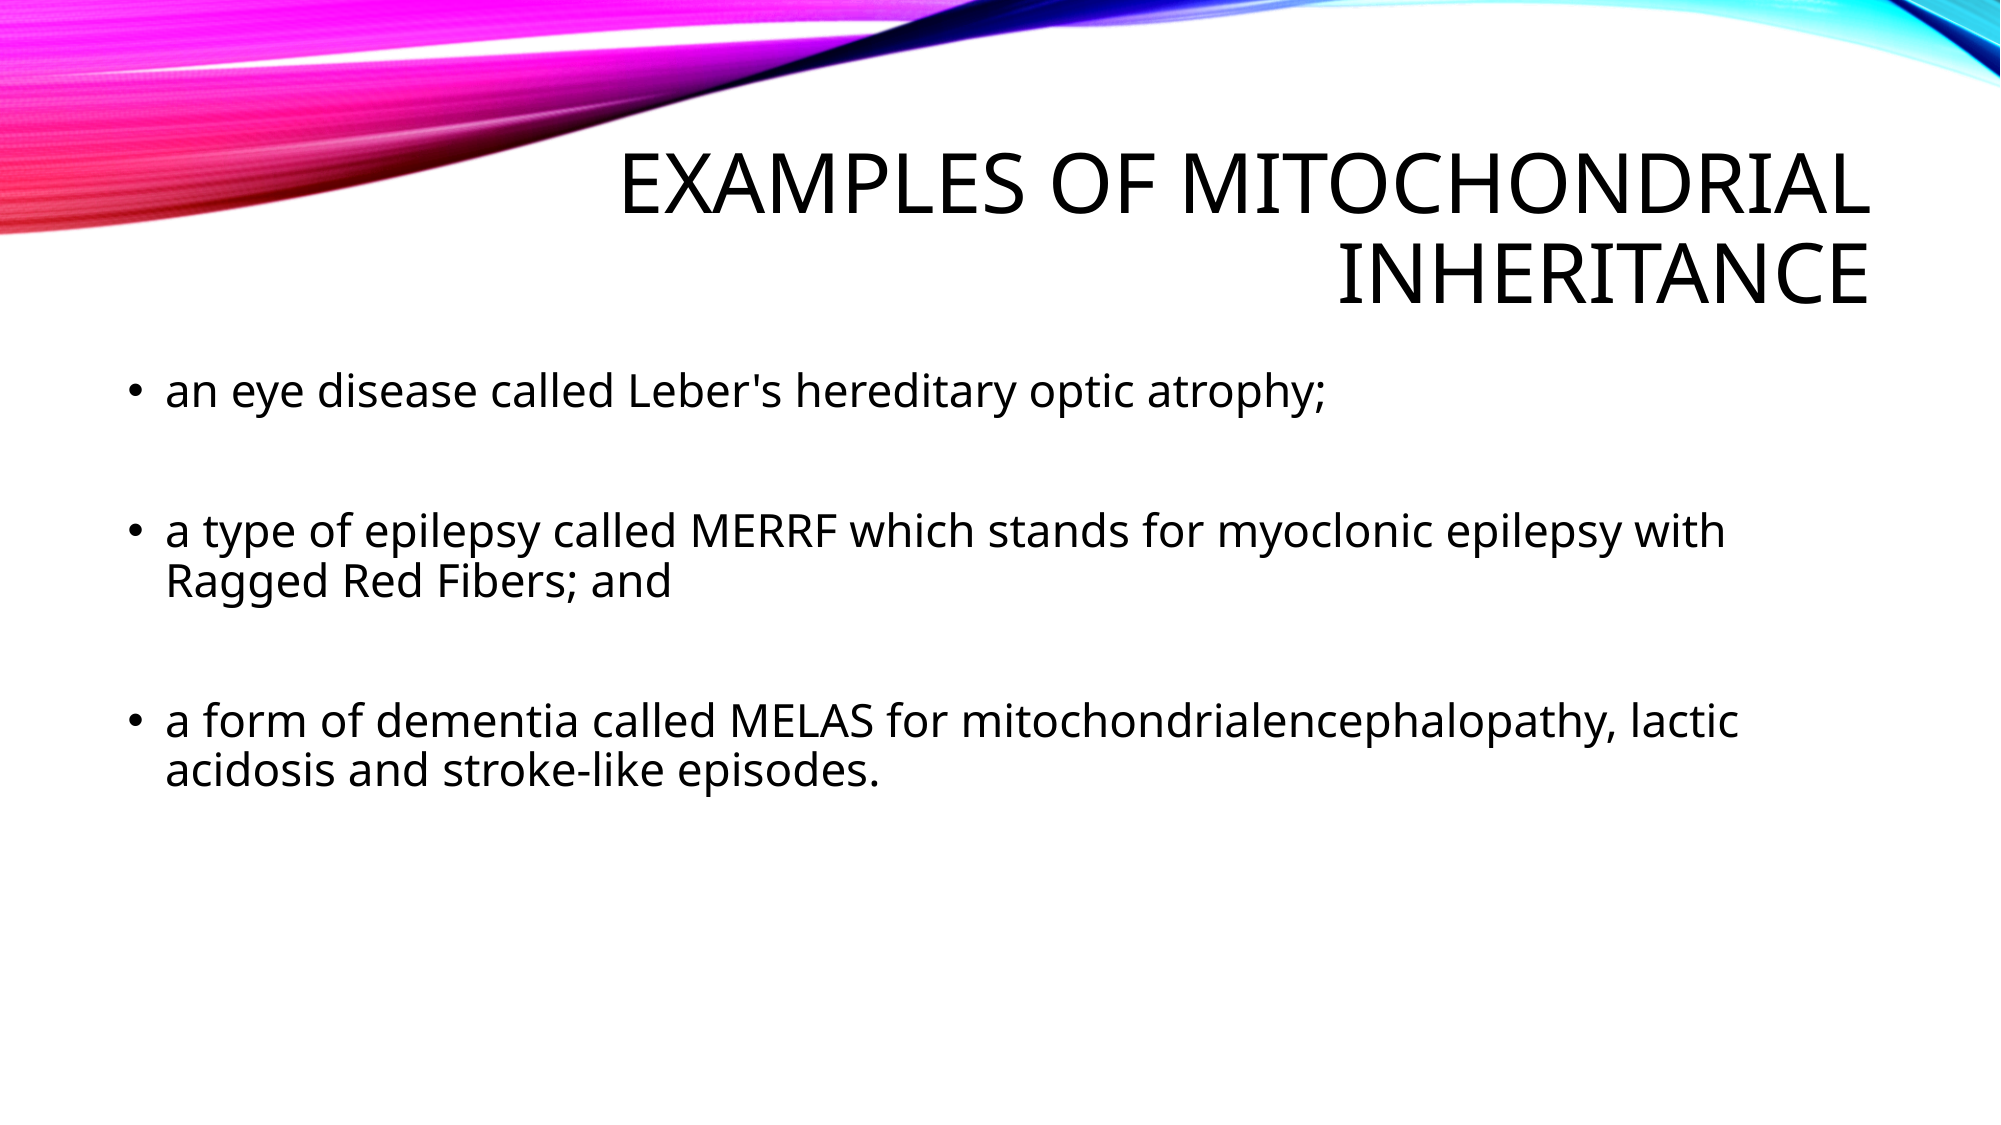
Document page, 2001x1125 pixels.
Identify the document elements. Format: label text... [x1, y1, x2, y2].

picture [1910, 0, 2000, 45]
list an eye disease called Leber's hereditary optic atrophy; a type of epilepsy called MERRF which stands for myoclonic epilepsy with Ragged Red Fibers; and a form of dementia called MELAS for mitochondrialencephalopathy, lactic acidosis and stroke-like episodes. [112, 360, 1825, 1021]
picture [0, 0, 2000, 237]
title Examples of mitochondrial inheritance [474, 125, 1888, 338]
picture [1890, 0, 2000, 75]
